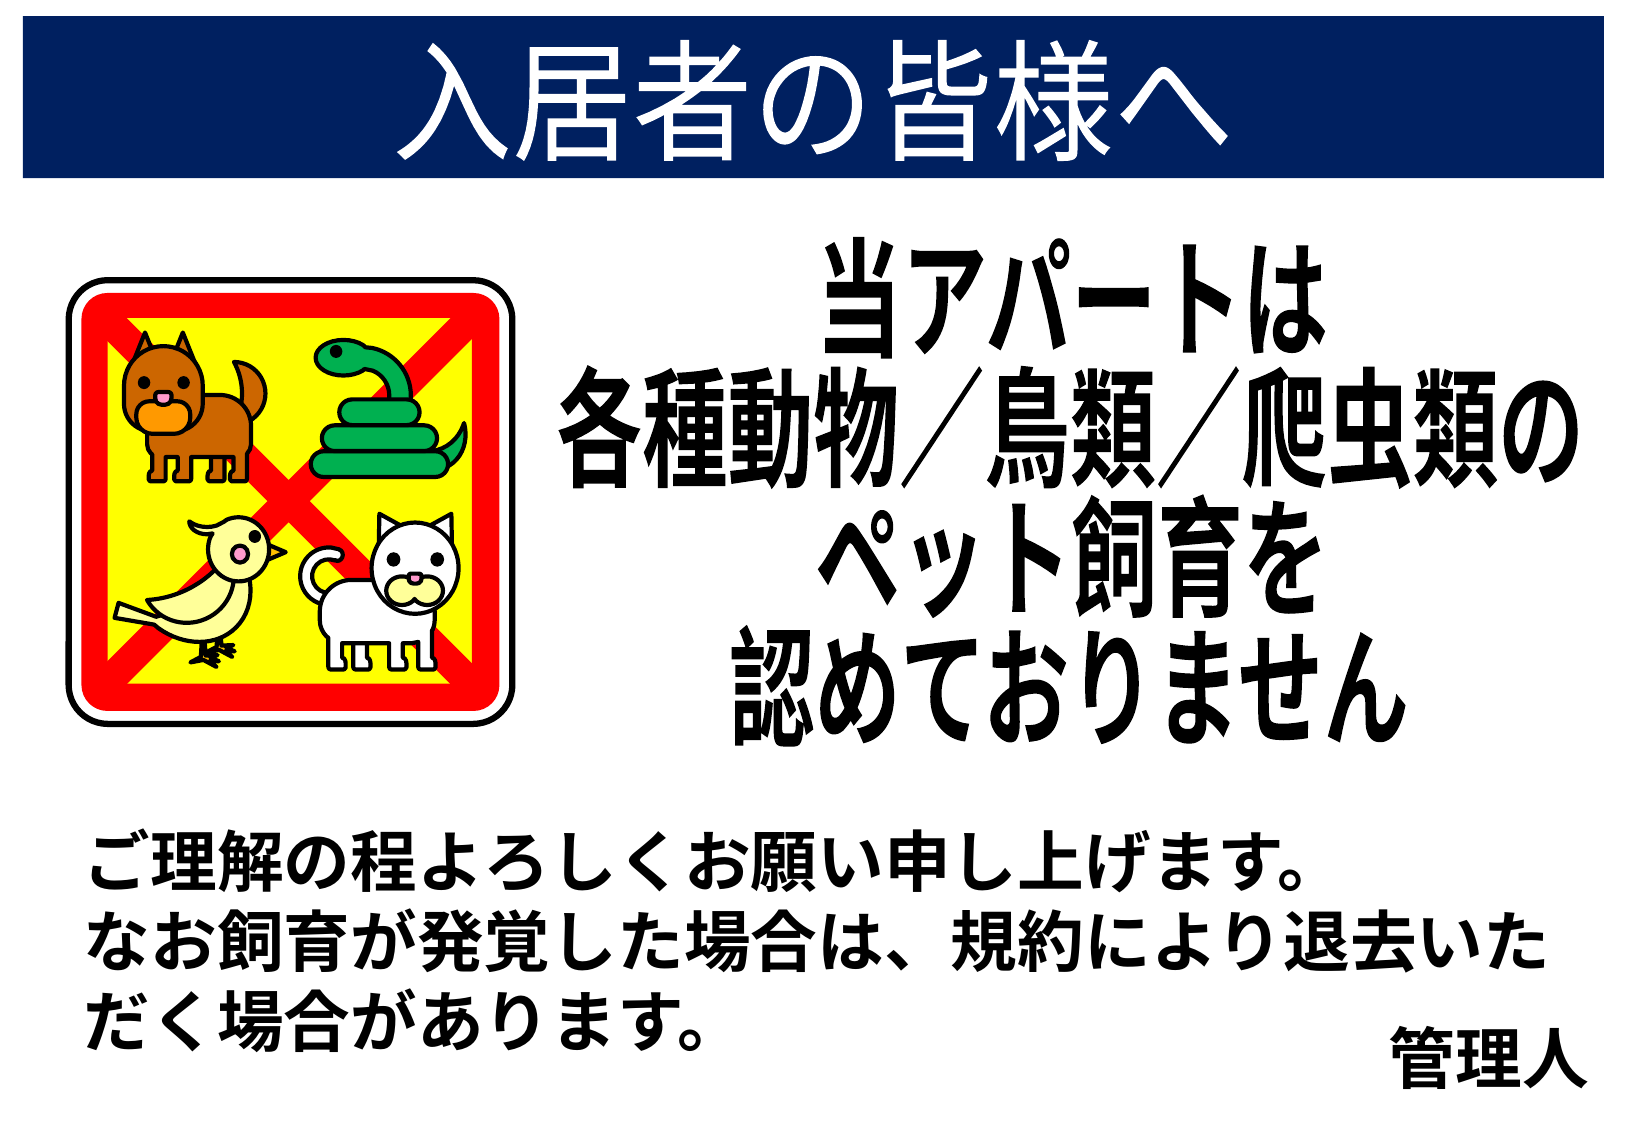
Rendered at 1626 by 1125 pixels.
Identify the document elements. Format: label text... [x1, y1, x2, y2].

text_box ご理解の程よろしくお願い申し上げます。 なお飼育が発覚した場合は、規約により退去いただく場合があります。 [68, 812, 1569, 1068]
text_box 管理人 [566, 1009, 1604, 1105]
text_box [21, 14, 1606, 180]
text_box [68, 279, 513, 725]
